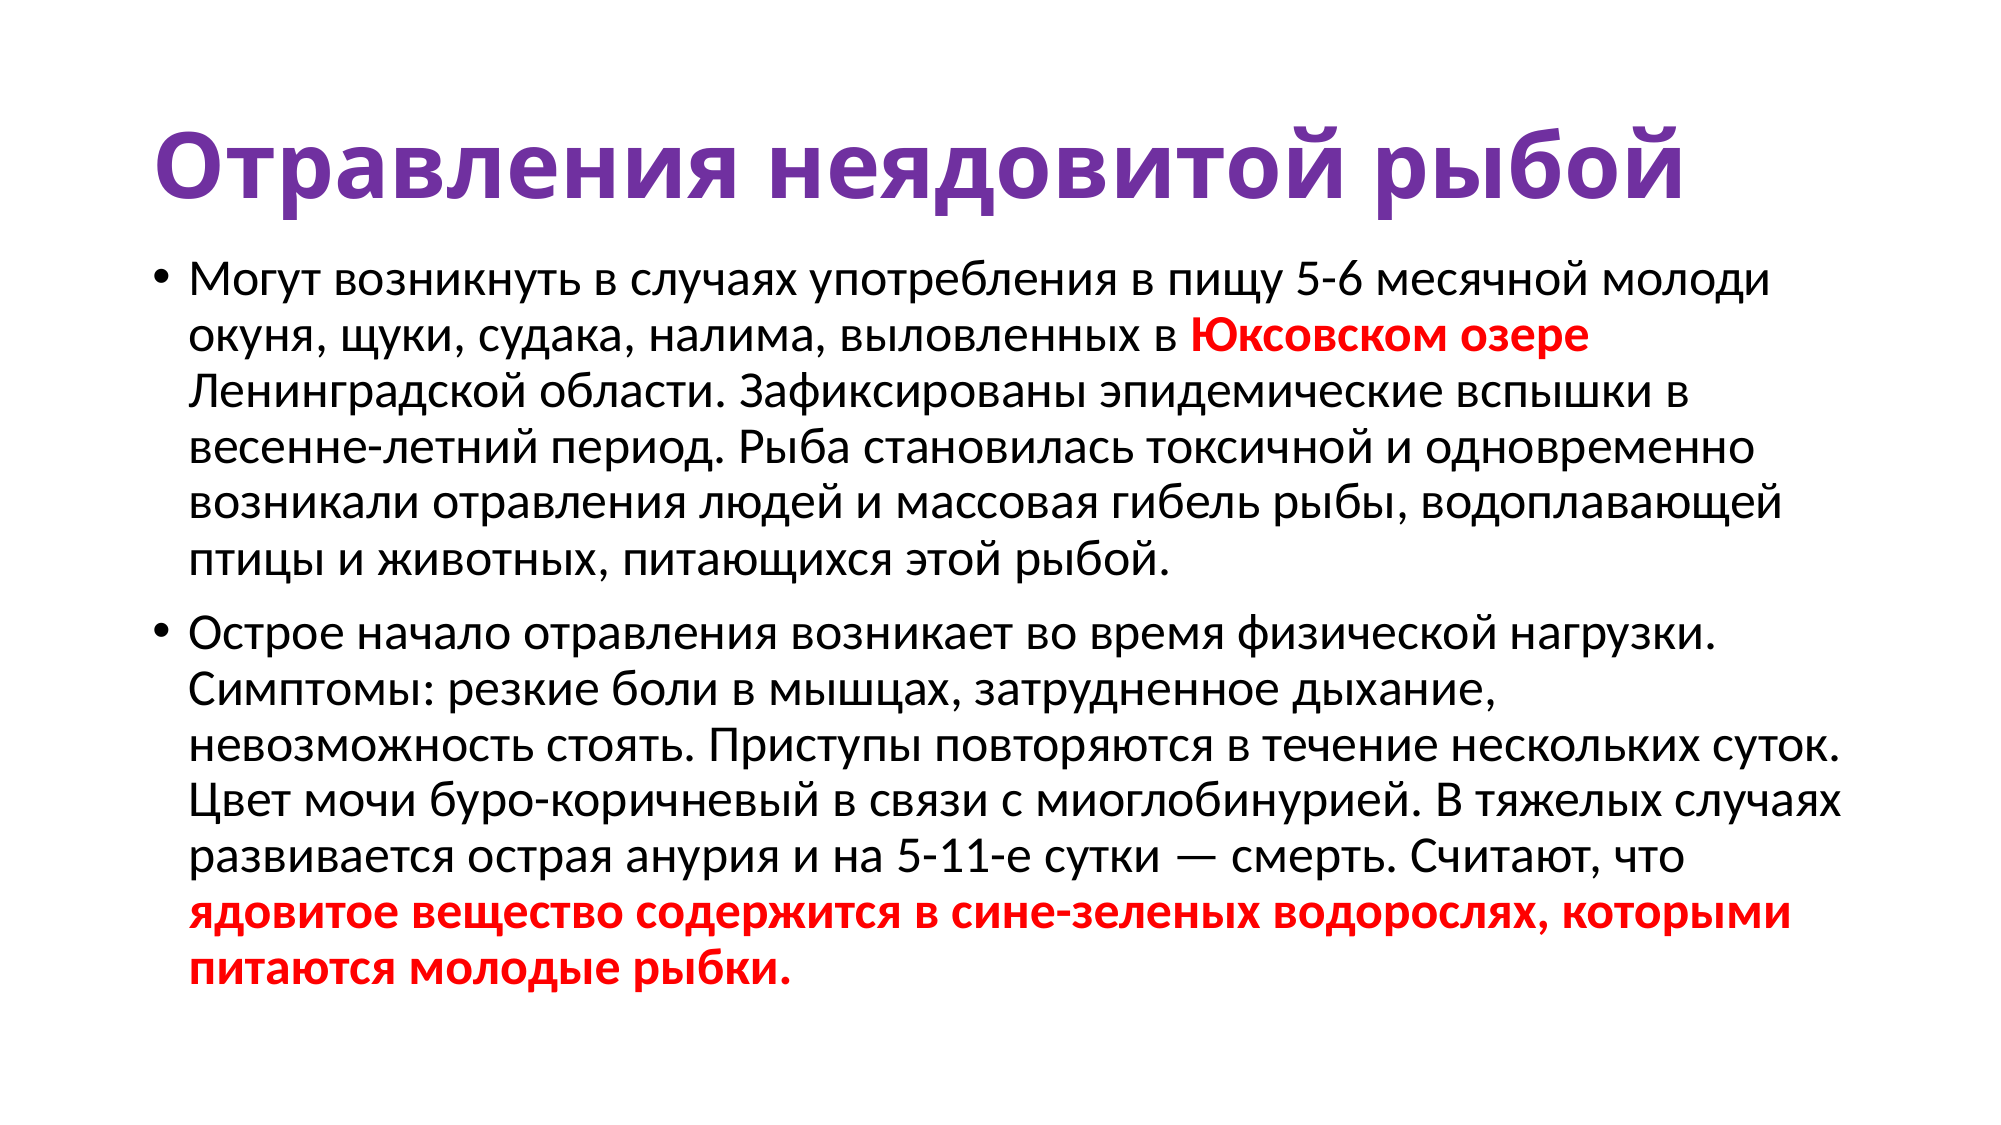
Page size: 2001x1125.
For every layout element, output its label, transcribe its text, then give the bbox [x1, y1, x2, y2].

list Могут возникнуть в случаях употребления в пищу 5-6 месячной молоди окуня, щуки, судака, налима, выловленных в Юксовском озере Ленинградской области. Зафиксированы эпидемические вспышки в весенне-летний период. Рыба становилась токсичной и одновременно возникали отравления людей и массовая гибель рыбы, водоплавающей птицы и животных, питающихся этой рыбой. Острое начало отравления возникает во время физической нагрузки. Симптомы: резкие боли в мышцах, затрудненное дыхание, невозможность стоять. Приступы повторяются в течение нескольких суток. Цвет мочи буро-коричневый в связи с миоглобинурией. В тяжелых случаях развивается острая анурия и на 5-11-е сутки — смерть. Считают, что ядовитое вещество содержится в сине-зеленых водорослях, которыми питаются молодые рыбки. [137, 243, 1863, 1014]
title Отравления неядовитой рыбой [137, 59, 1863, 243]
